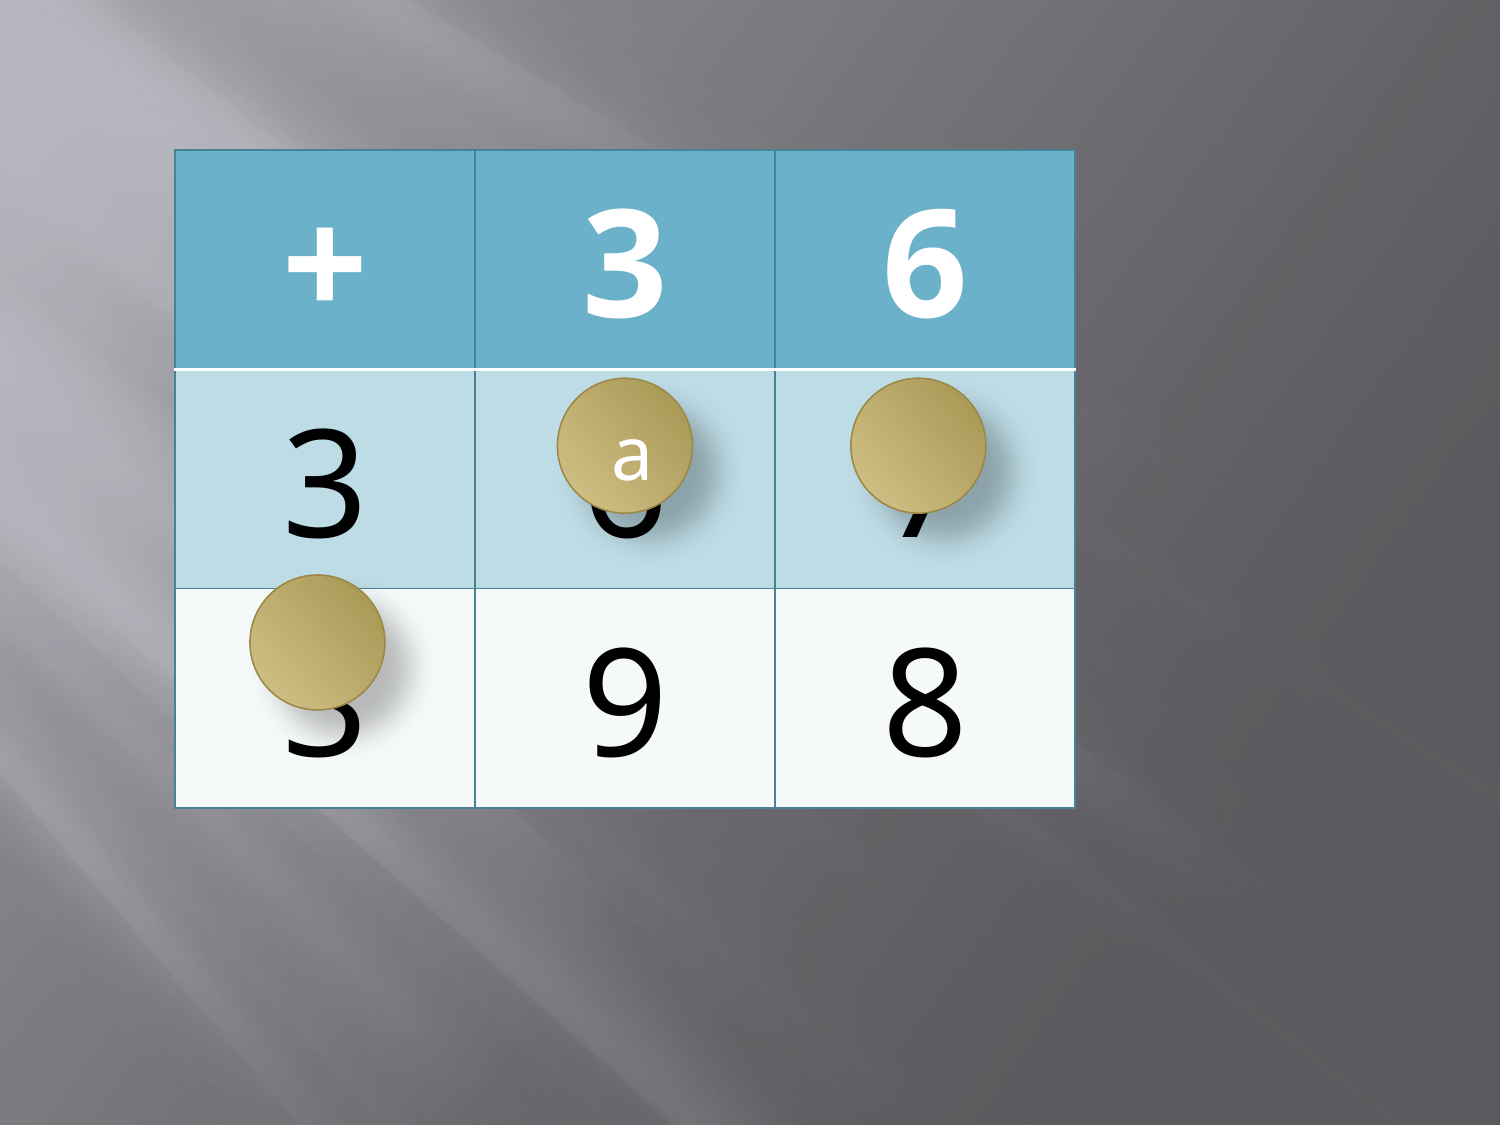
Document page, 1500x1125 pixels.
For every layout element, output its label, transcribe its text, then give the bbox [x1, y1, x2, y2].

text_box a [556, 377, 694, 514]
table_cell 7 [776, 371, 1074, 588]
table_cell 8 [776, 589, 1074, 807]
table_header 3 [476, 151, 774, 368]
table_cell 3 [176, 371, 474, 588]
table_cell 3 [176, 589, 474, 807]
text_box [249, 574, 386, 711]
table_header 6 [776, 151, 1074, 368]
table_cell 9 [476, 589, 774, 807]
table_cell 6 [476, 371, 774, 588]
table_header + [176, 151, 474, 368]
text_box [850, 377, 987, 514]
